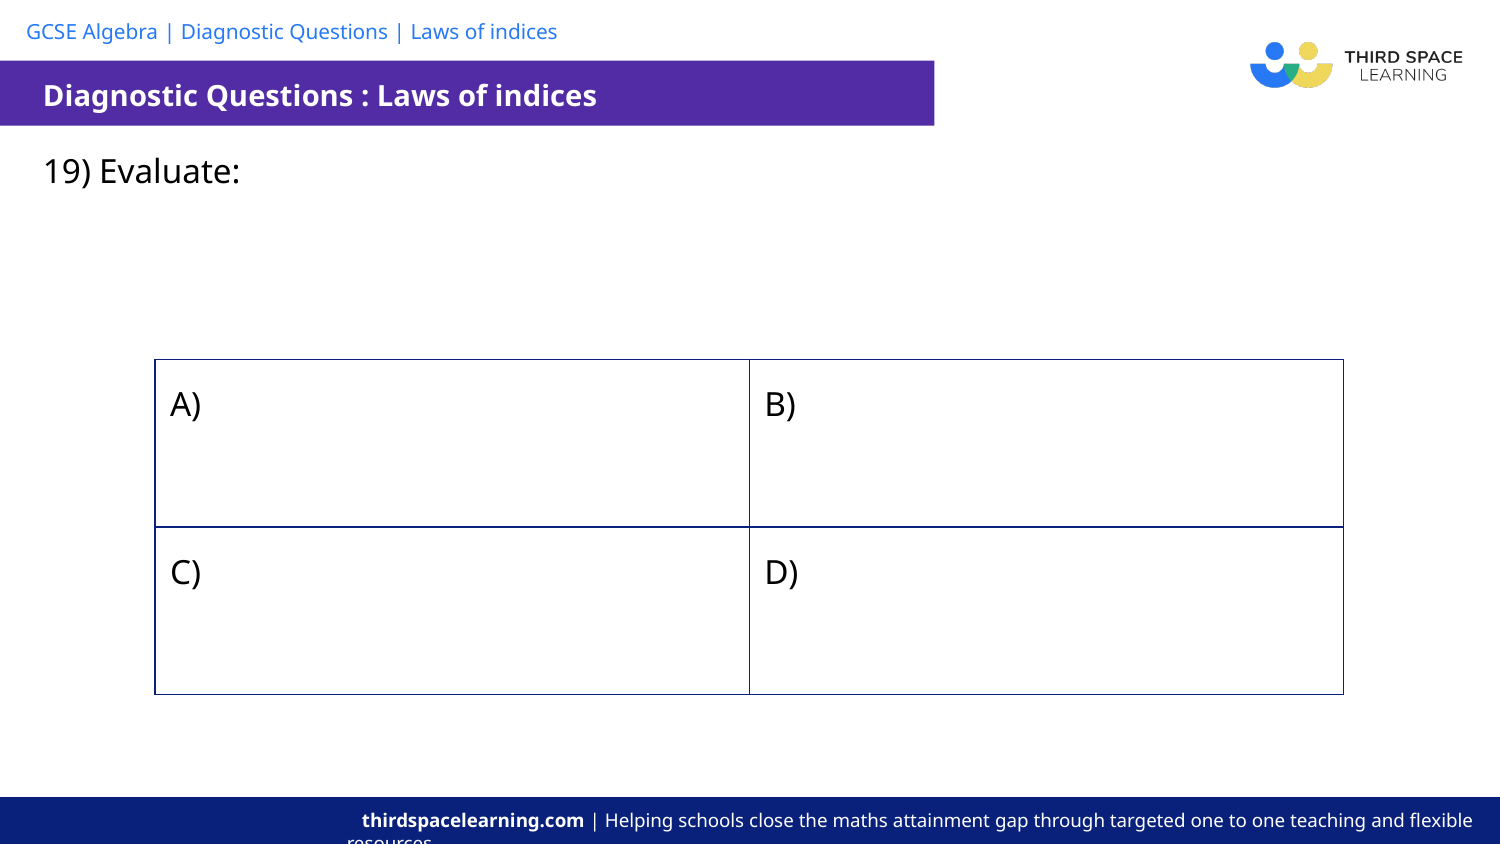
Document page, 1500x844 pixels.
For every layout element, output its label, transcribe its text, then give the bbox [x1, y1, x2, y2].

picture [1250, 33, 1465, 99]
text_box Diagnostic Questions : Laws of indices [27, 61, 778, 127]
